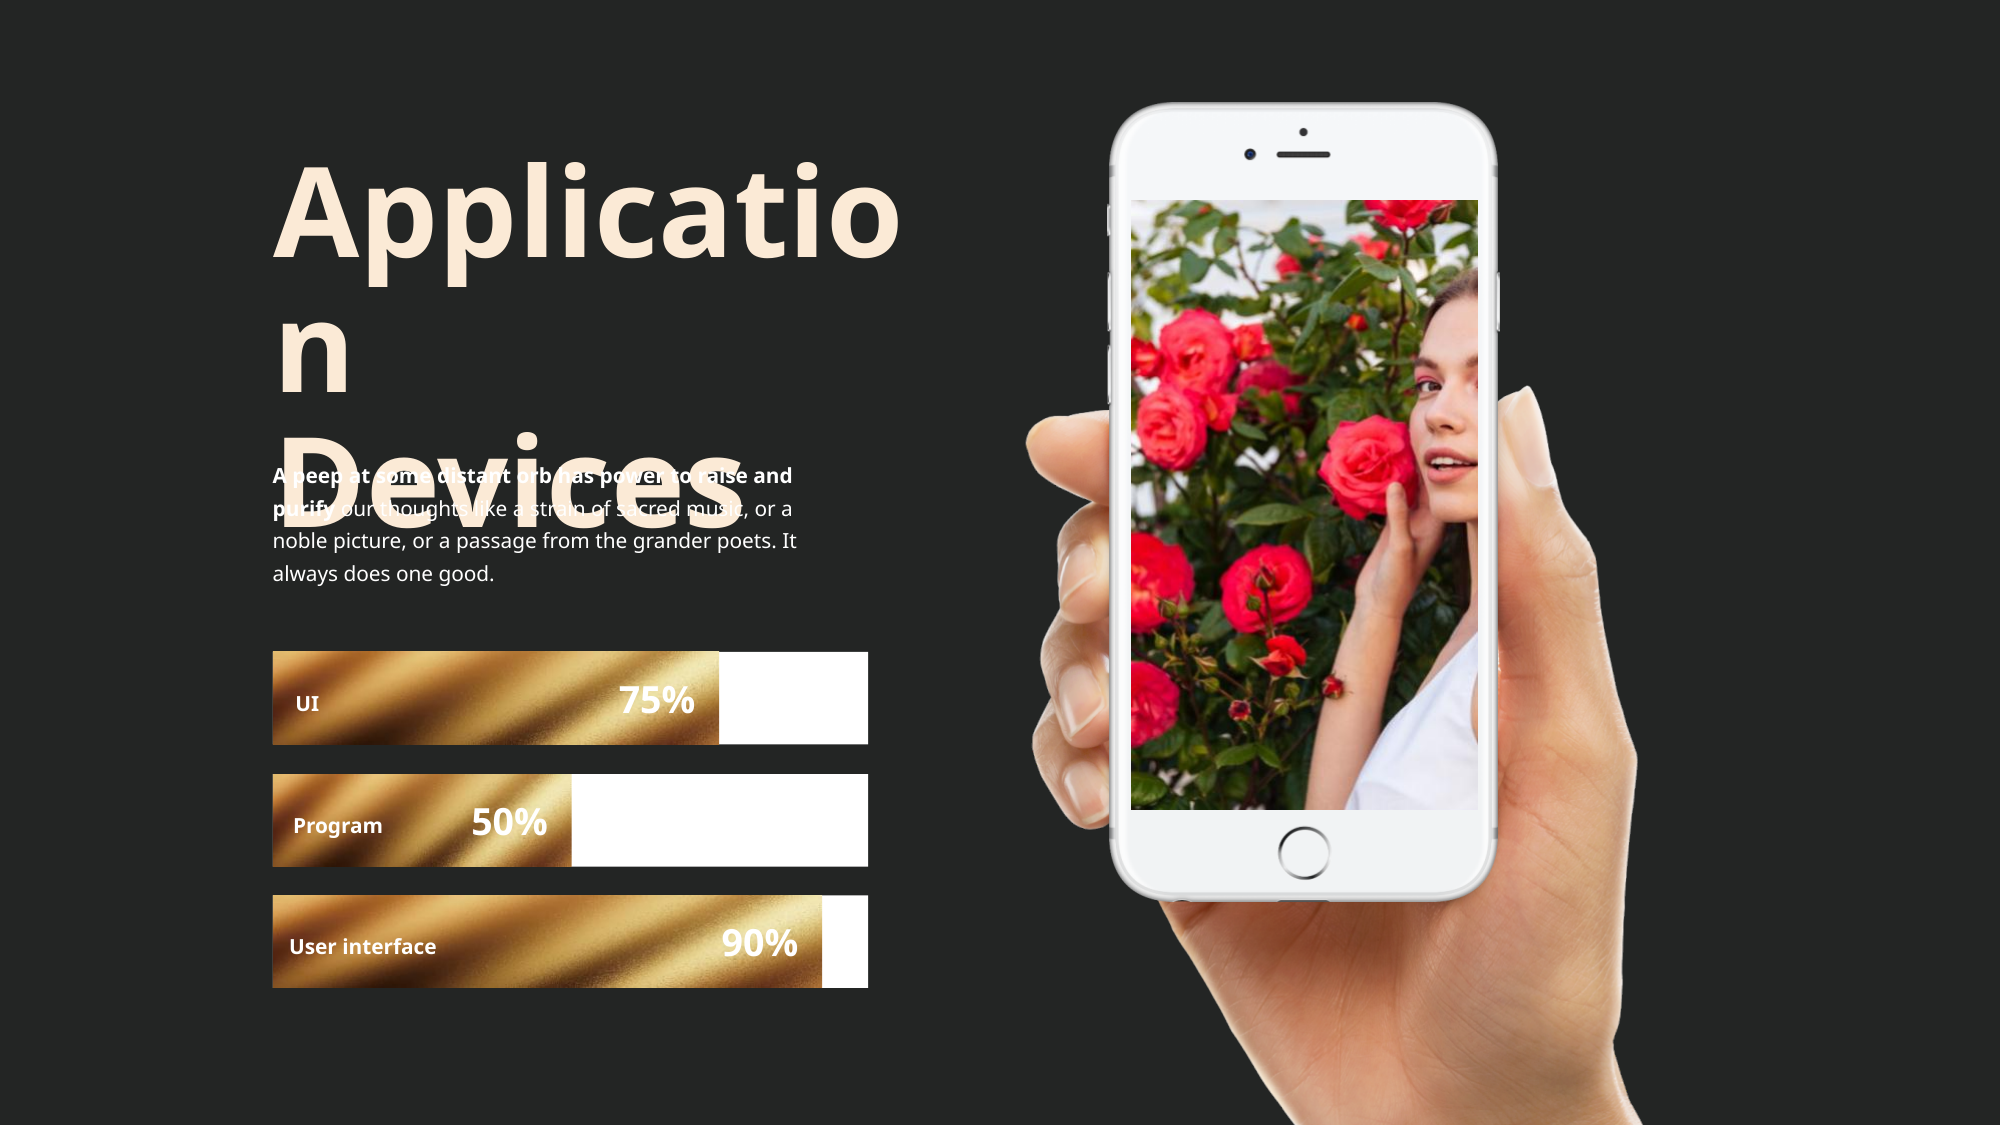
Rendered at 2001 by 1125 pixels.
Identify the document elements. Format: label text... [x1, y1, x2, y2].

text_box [272, 651, 869, 745]
text_box A peep at some distant orb has power to raise and purify our thoughts like a strain of sacred music, or a noble picture, or a passage from the grander poets. It always does one good. [272, 449, 869, 592]
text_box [272, 774, 869, 867]
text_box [272, 895, 869, 988]
picture [767, 0, 1835, 1125]
title Application Devices [258, 142, 926, 348]
